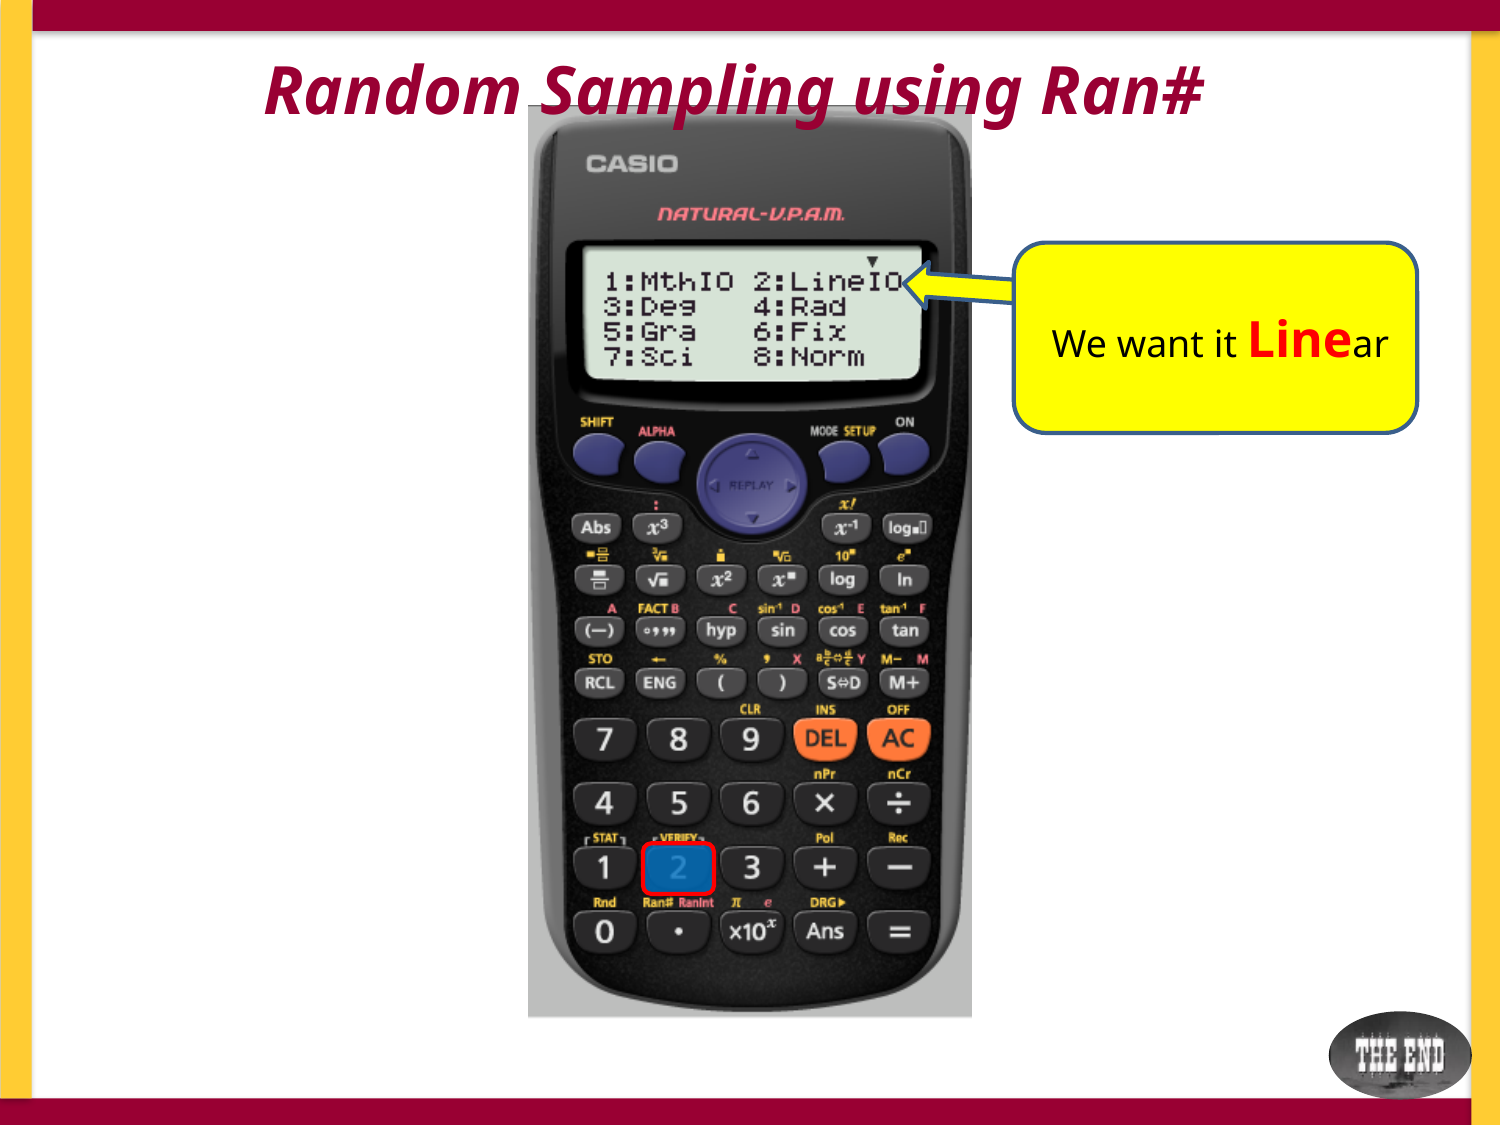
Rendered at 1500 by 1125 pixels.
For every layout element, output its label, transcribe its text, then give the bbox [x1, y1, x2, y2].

picture [527, 105, 973, 1020]
text_box [976, 274, 1011, 306]
text_box Random Sampling using Ran# [51, 40, 1418, 136]
text_box We want it Linear [1011, 240, 1420, 436]
picture [1328, 1011, 1472, 1100]
